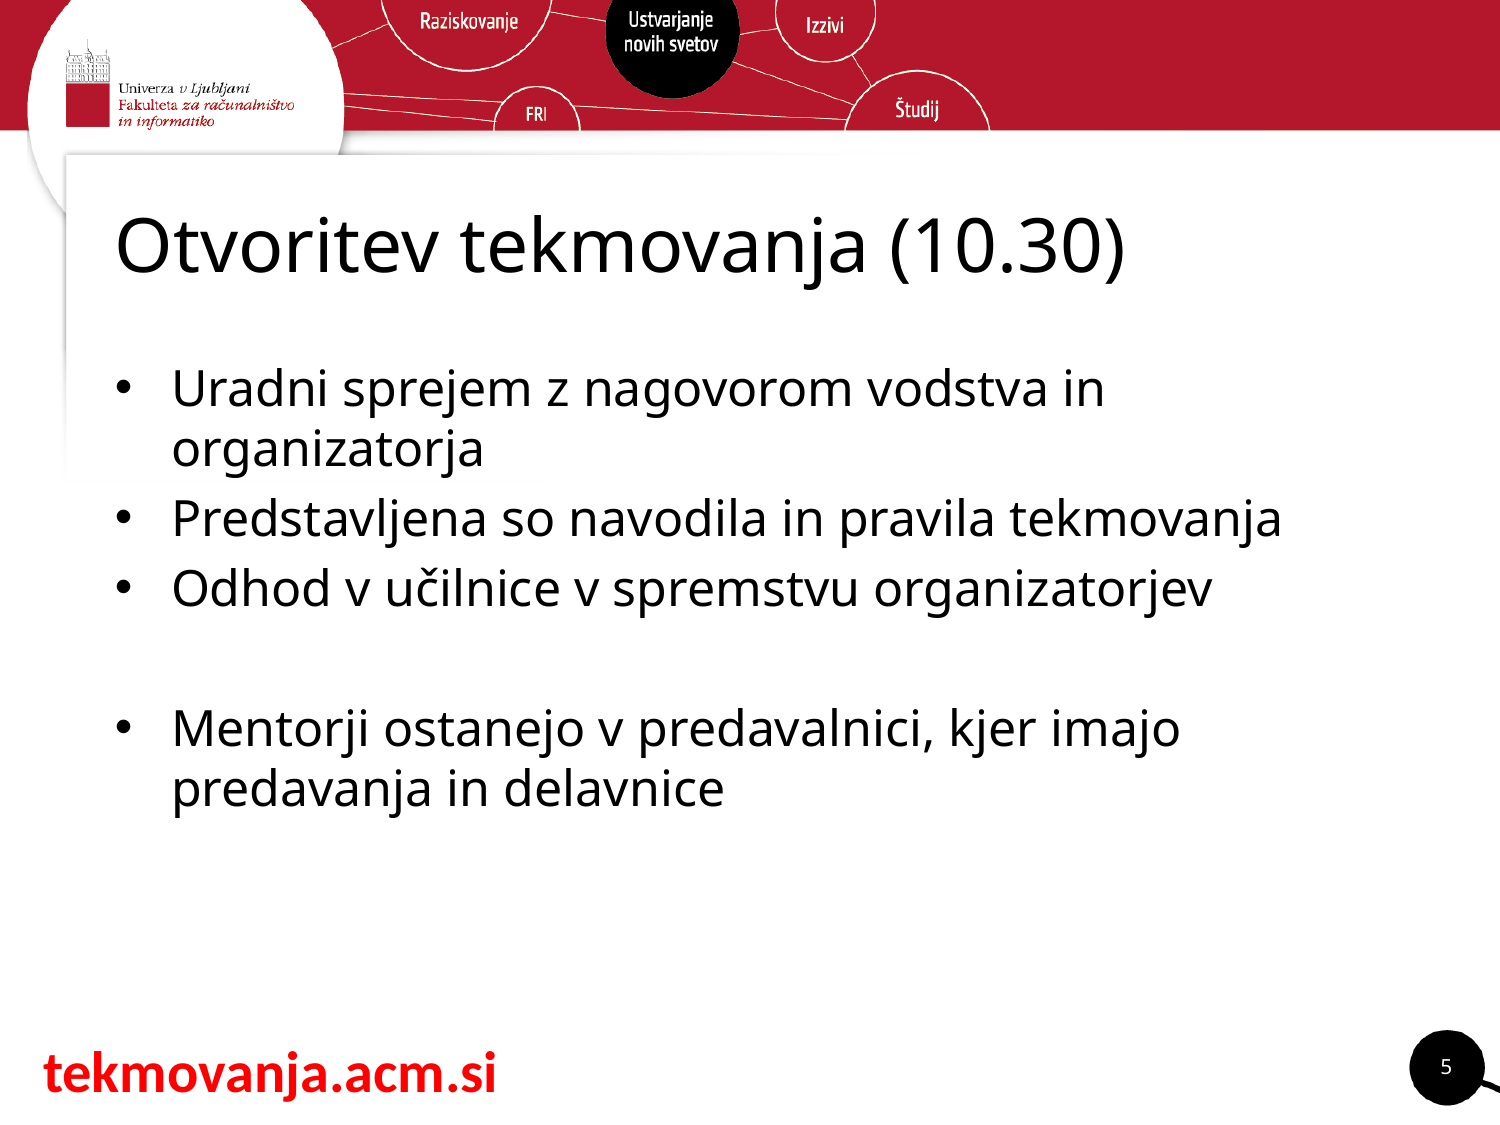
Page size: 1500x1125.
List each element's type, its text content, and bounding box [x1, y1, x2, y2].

list Uradni sprejem z nagovorom vodstva in organizatorja Predstavljena so navodila in pravila tekmovanja Odhod v učilnice v spremstvu organizatorjev Mentorji ostanejo v predavalnici, kjer imajo predavanja in delavnice [99, 349, 1405, 1016]
picture [0, 0, 1500, 1125]
title Otvoritev tekmovanja (10.30) [99, 154, 1405, 332]
slide_number 5 [1404, 1034, 1488, 1101]
text_box tekmovanja.acm.si [28, 1026, 595, 1112]
